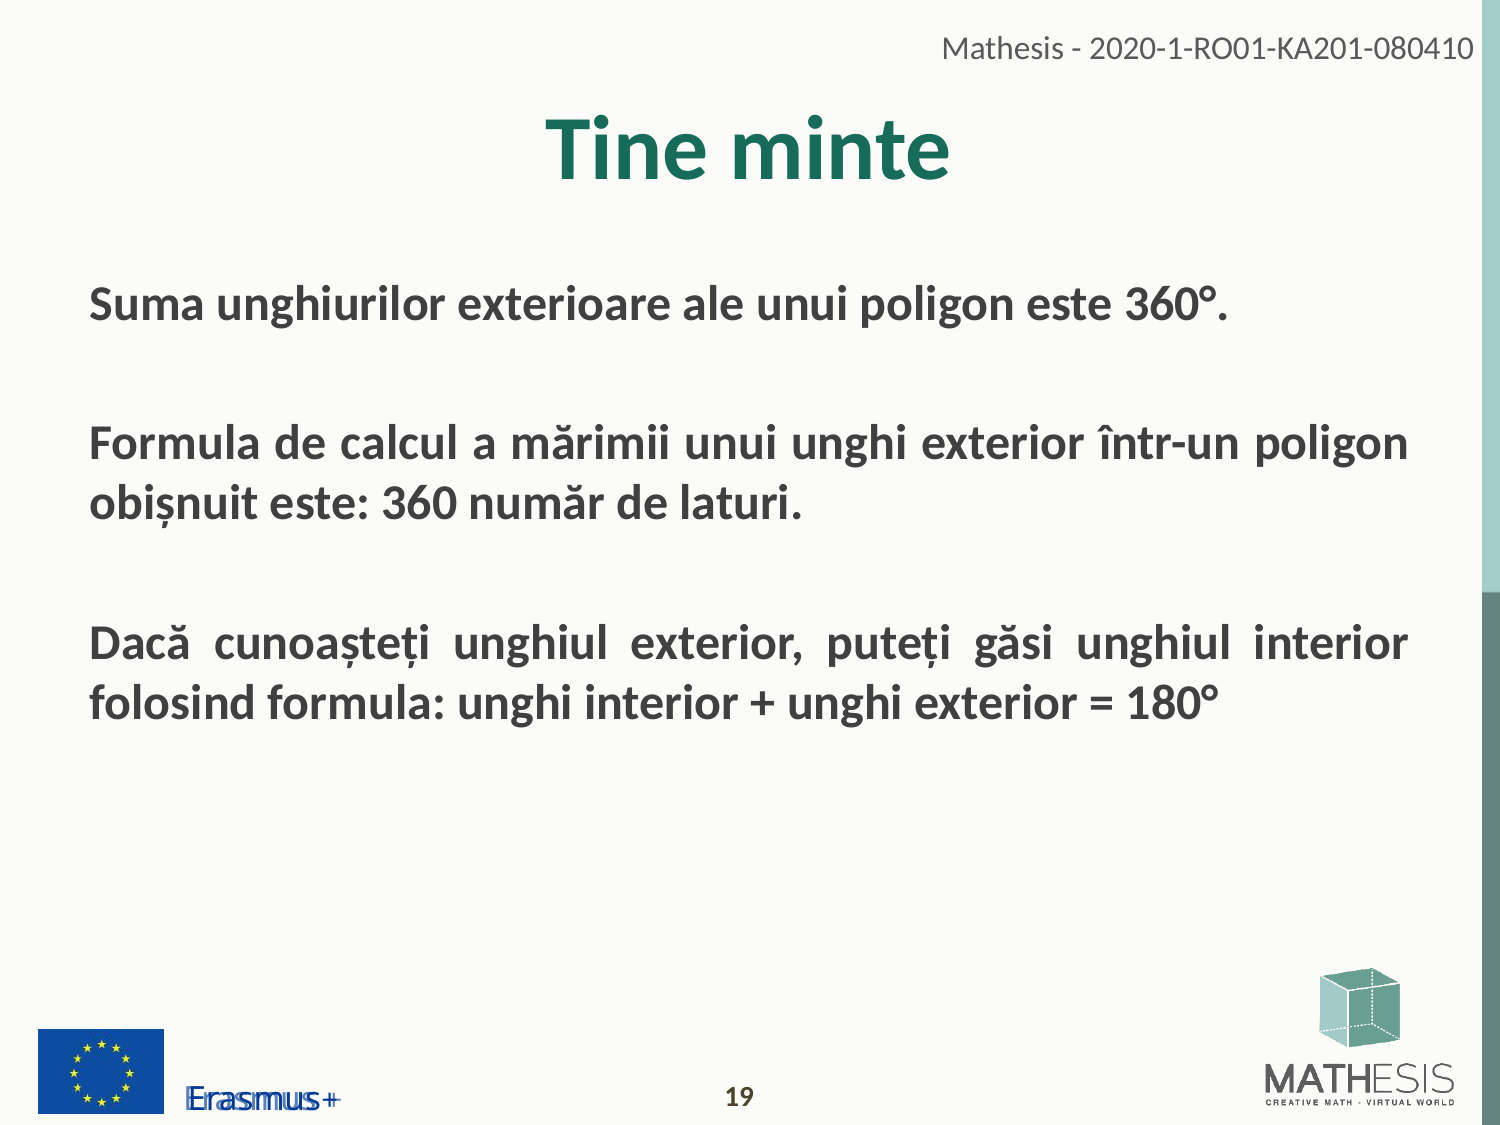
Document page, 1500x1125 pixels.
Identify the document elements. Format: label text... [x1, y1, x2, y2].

list Suma unghiurilor exterioare ale unui poligon este 360°. Formula de calcul a mărimii unui unghi exterior într-un poligon obișnuit este: 360 număr de laturi. Dacă cunoașteți unghiul exterior, puteți găsi unghiul interior folosind formula: unghi interior + unghi exterior = 180° [75, 262, 1425, 1005]
picture [38, 1029, 164, 1114]
title Tine minte [73, 80, 1424, 269]
